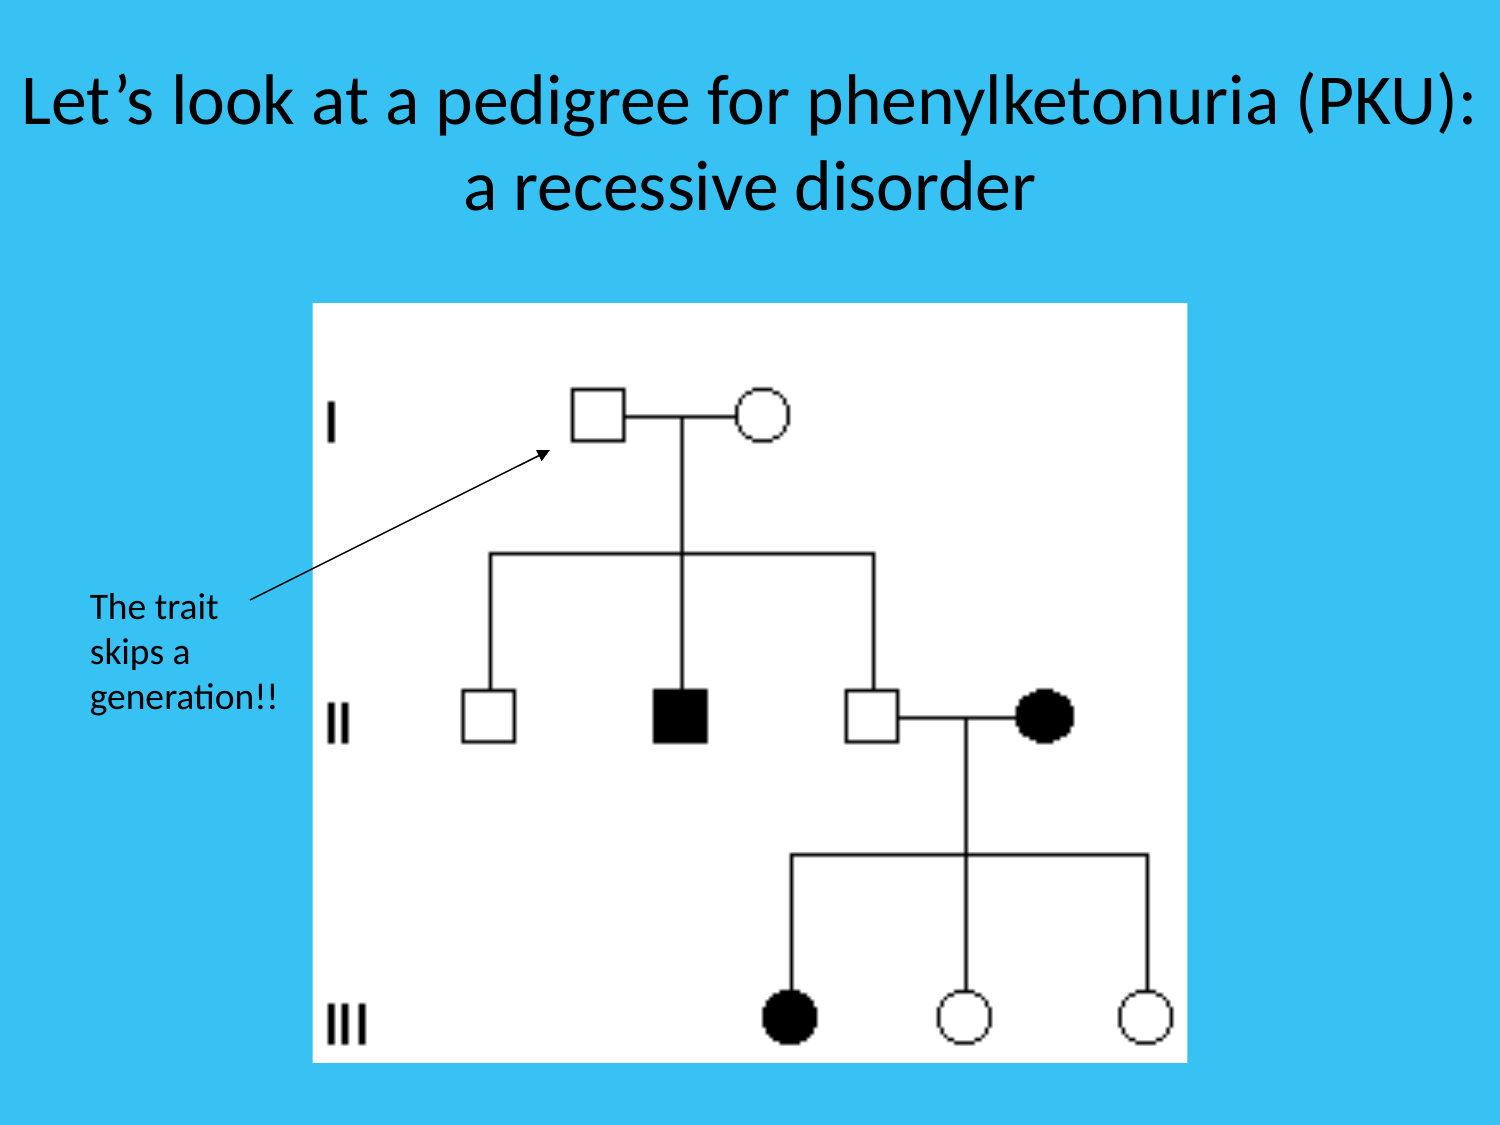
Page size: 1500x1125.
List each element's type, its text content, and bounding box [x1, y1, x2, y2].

title Let’s look at a pedigree for phenylketonuria (PKU): a recessive disorder [0, 45, 1500, 233]
text_box The trait skips a generation!! [74, 574, 307, 725]
picture [312, 303, 1188, 1063]
